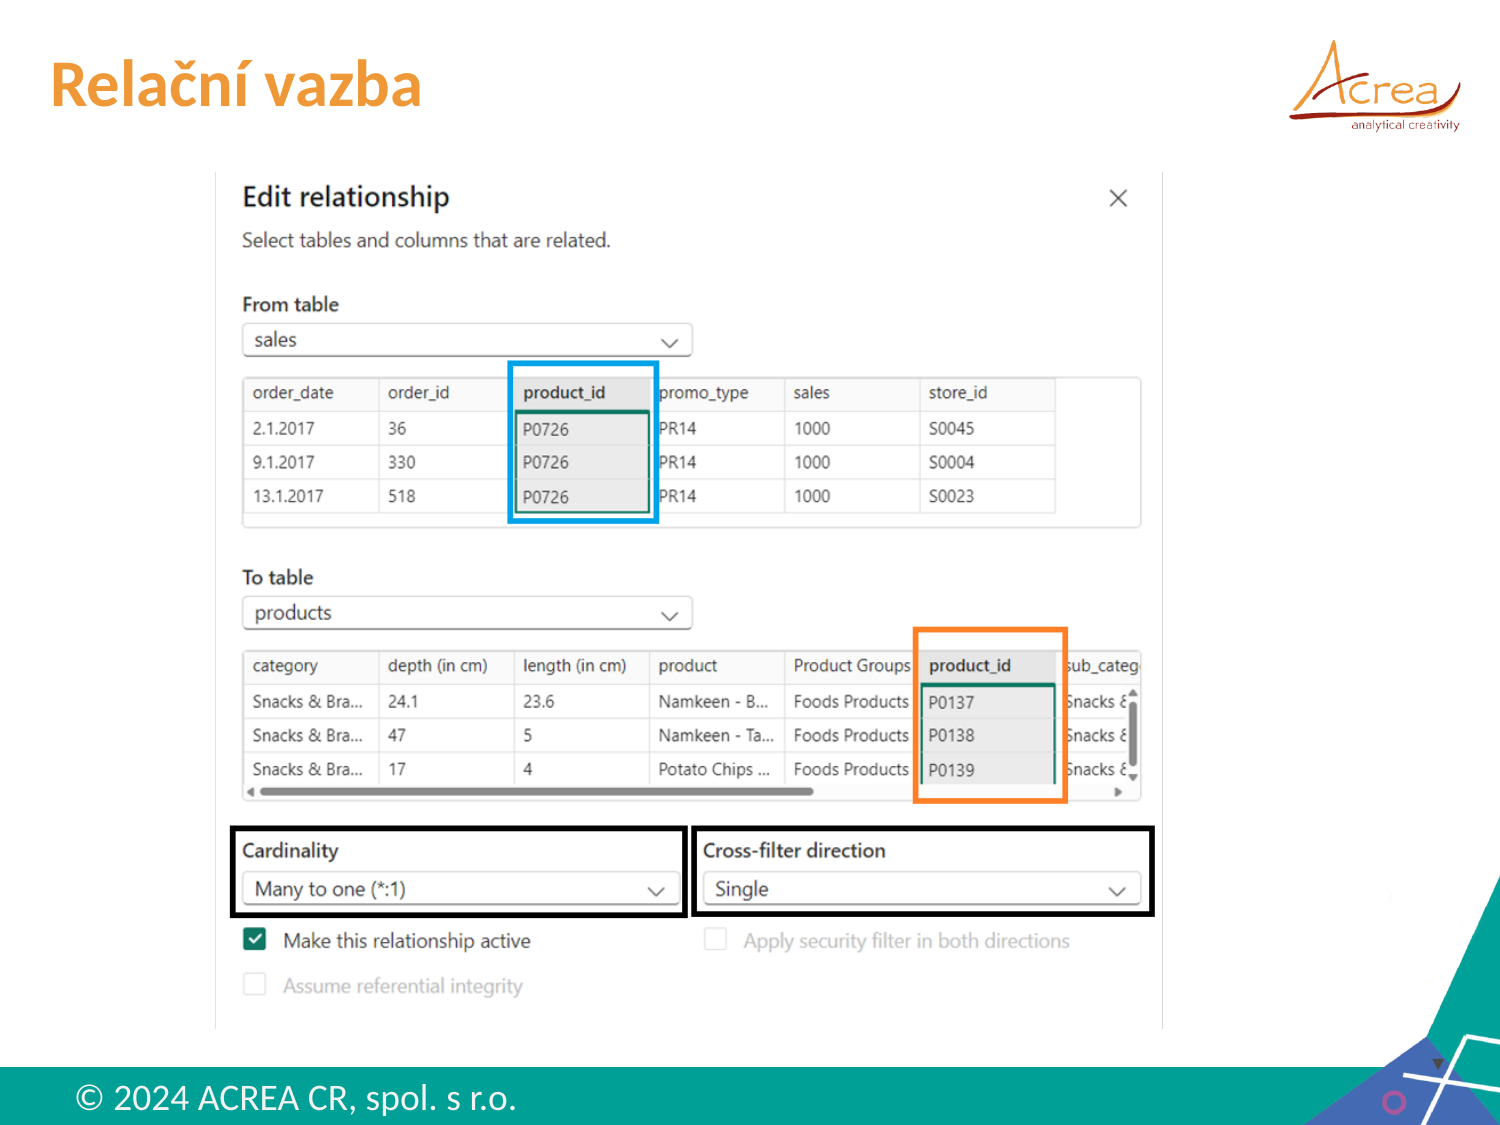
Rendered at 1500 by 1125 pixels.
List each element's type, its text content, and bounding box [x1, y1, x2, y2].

picture [206, 172, 1252, 1029]
picture [1249, 10, 1500, 161]
picture [1280, 853, 1500, 1125]
title Relační vazba [35, 35, 1276, 124]
